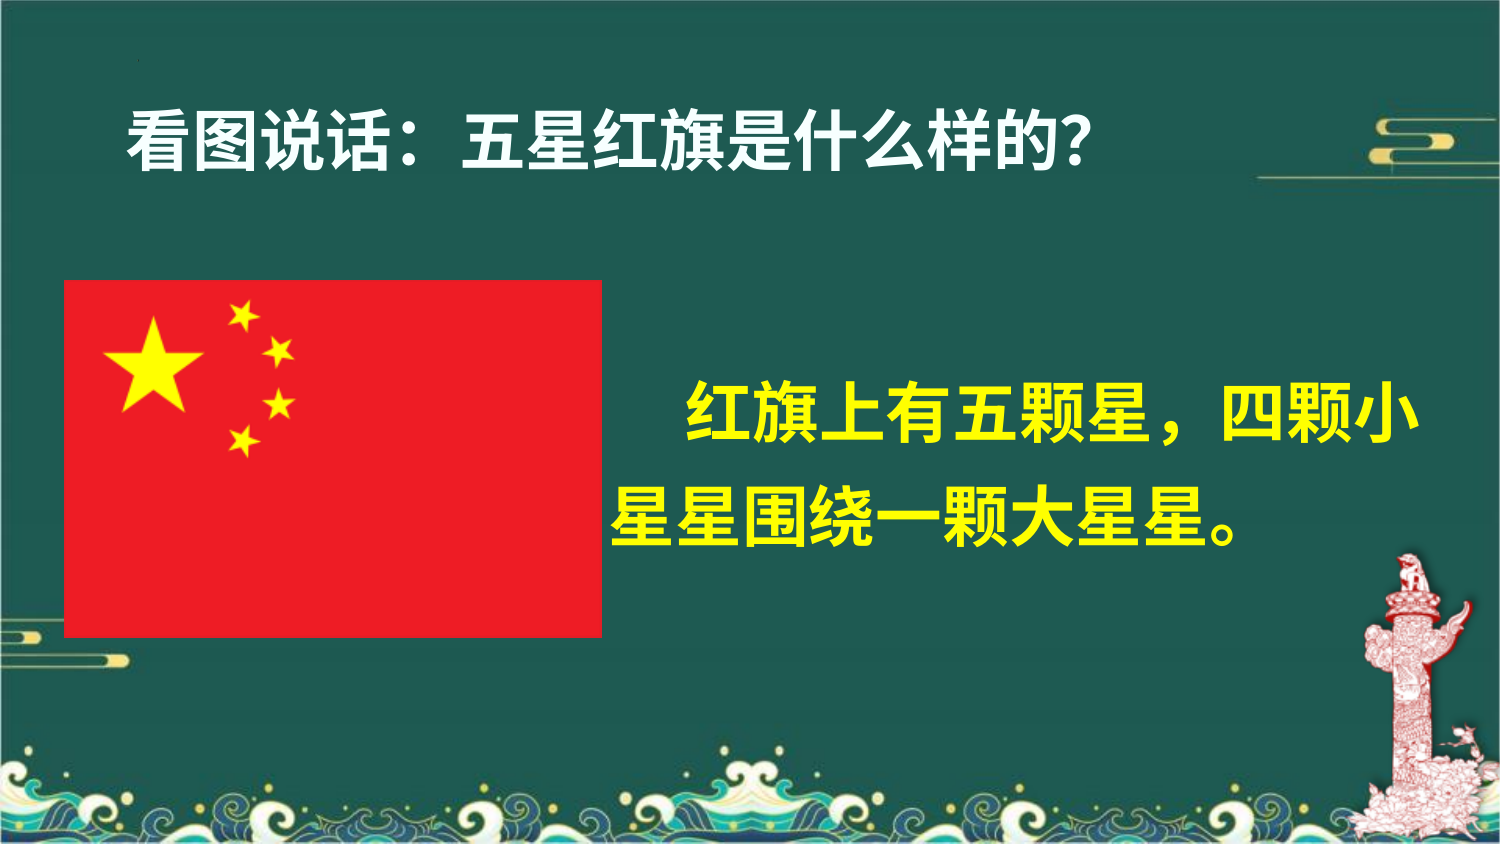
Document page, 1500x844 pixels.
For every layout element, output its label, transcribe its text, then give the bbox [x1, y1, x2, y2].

picture [0, 0, 1500, 844]
text_box 看图说话：五星红旗是什么样的？ [41, 67, 1363, 187]
text_box 红旗上有五颗星，四颗小星星围绕一颗大星星。 [607, 339, 1440, 562]
